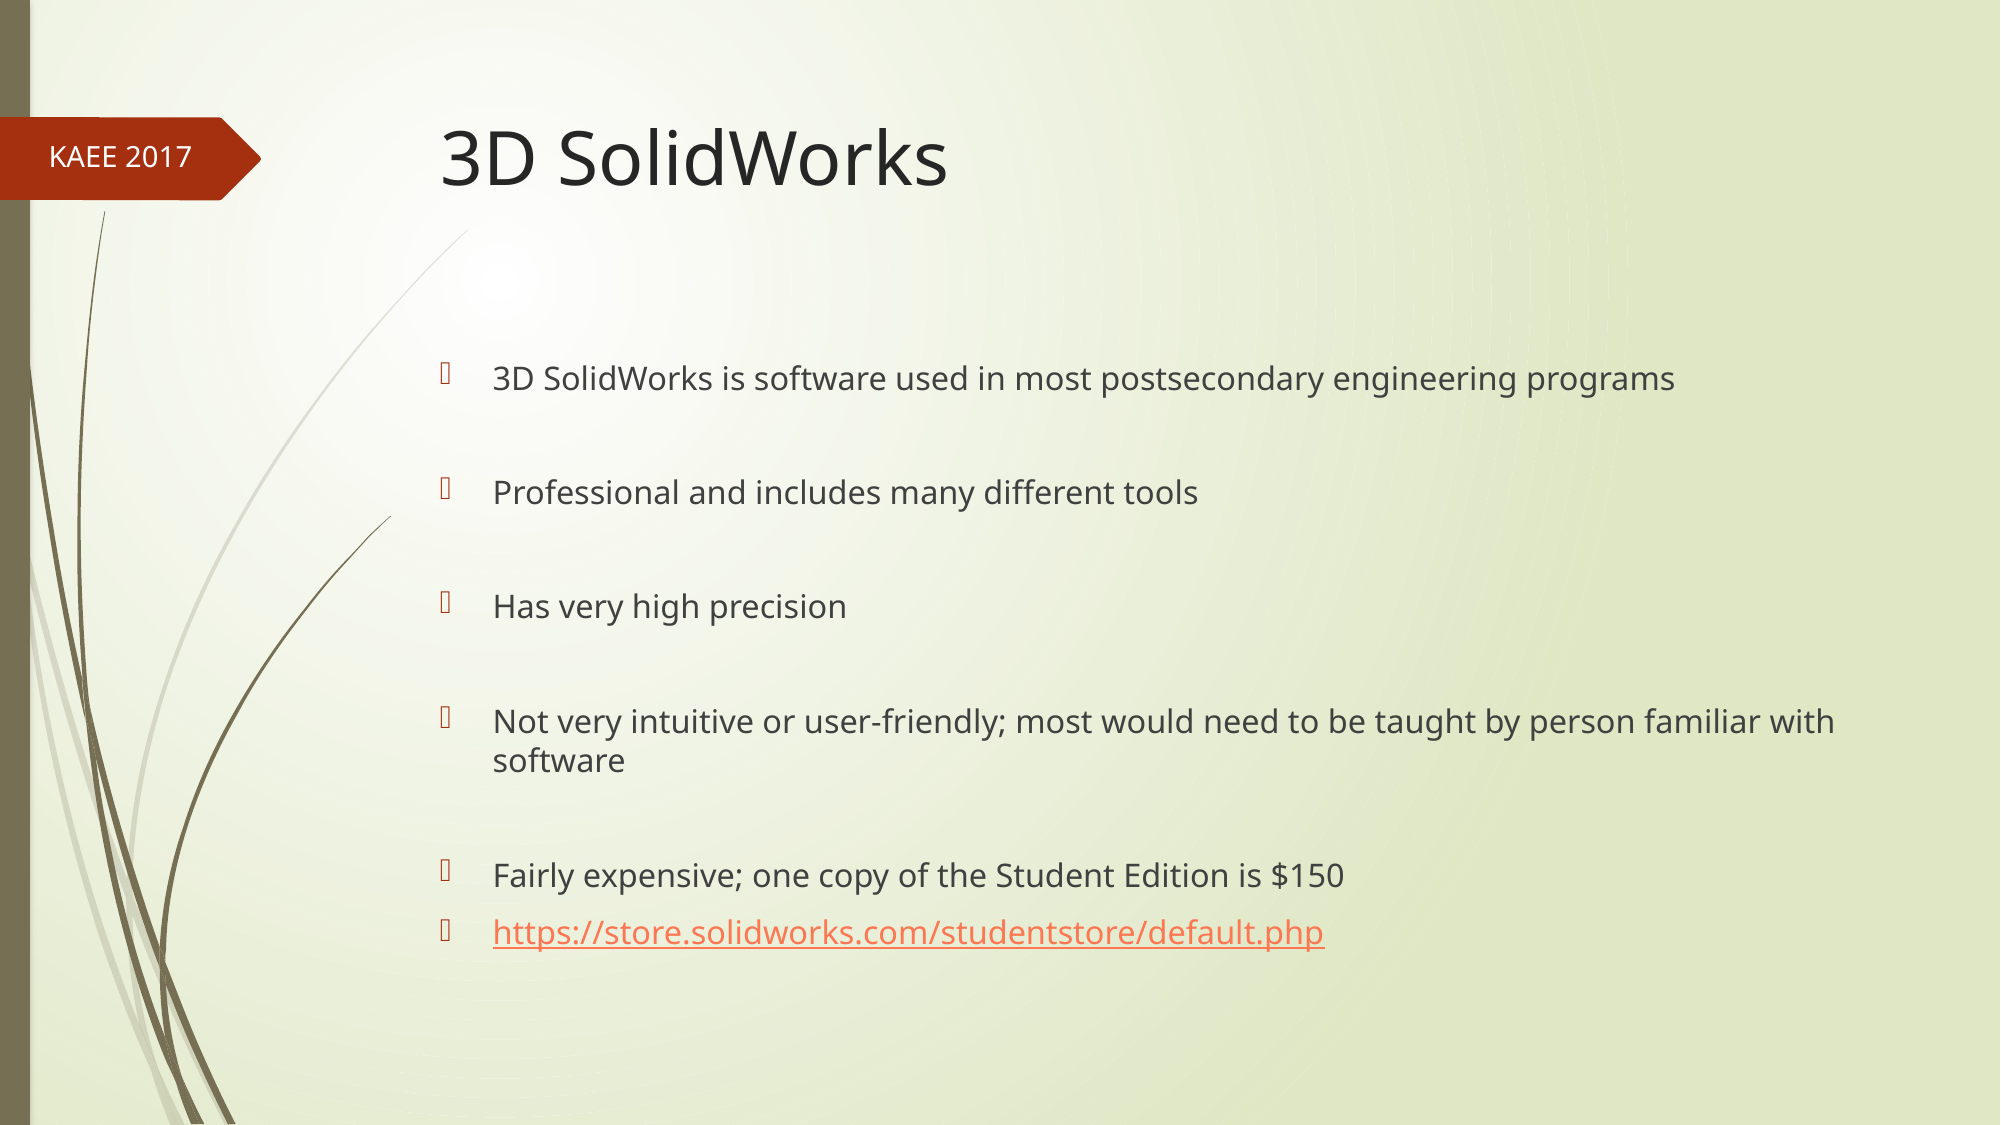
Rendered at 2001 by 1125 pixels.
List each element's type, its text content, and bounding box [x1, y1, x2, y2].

list 3D SolidWorks is software used in most postsecondary engineering programs Professional and includes many different tools Has very high precision Not very intuitive or user-friendly; most would need to be taught by person familiar with software Fairly expensive; one copy of the Student Edition is $150 https://store.solidworks.com/studentstore/default.php [424, 350, 1888, 970]
text_box KAEE 2017 [33, 130, 237, 181]
title 3D SolidWorks [425, 102, 1888, 313]
